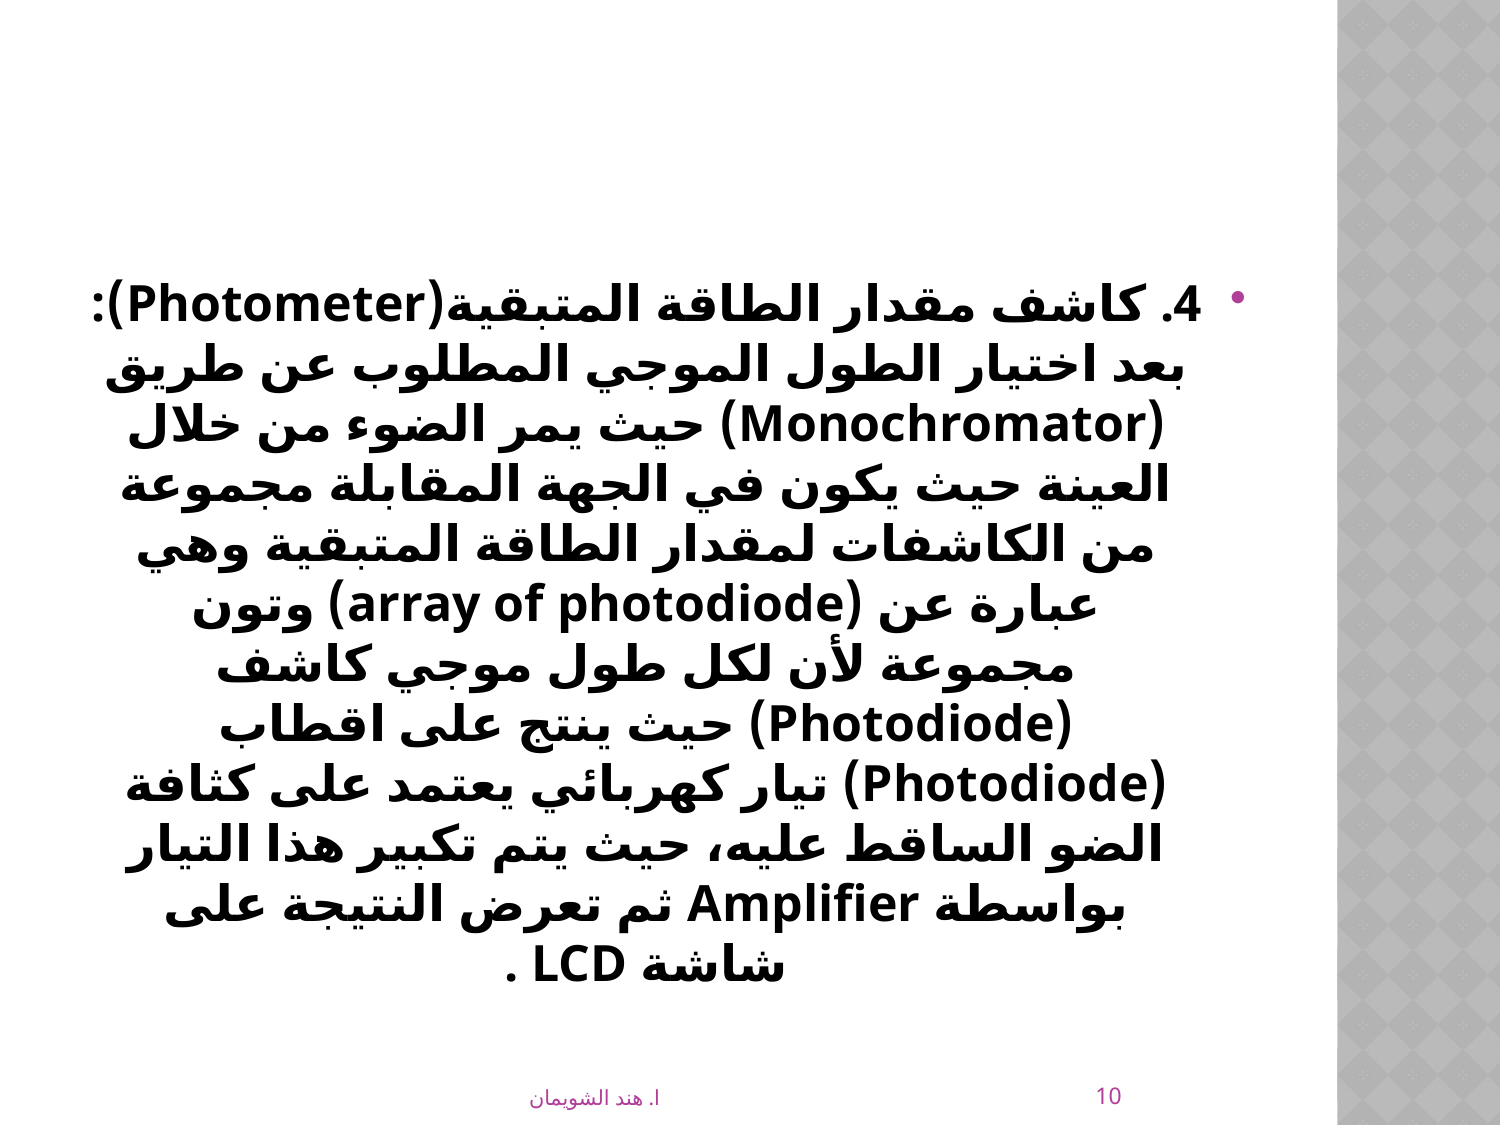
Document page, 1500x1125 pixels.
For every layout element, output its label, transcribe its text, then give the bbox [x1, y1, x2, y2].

footer ا. هند الشويمان [75, 1075, 675, 1114]
slide_number 10 [1025, 1075, 1122, 1113]
list 4. كاشف مقدار الطاقة المتبقية(Photometer): بعد اختيار الطول الموجي المطلوب عن طريق (Monochromator) حيث يمر الضوء من خلال العينة حيث يكون في الجهة المقابلة مجموعة من الكاشفات لمقدار الطاقة المتبقية وهي عبارة عن (array of photodiode) وتون مجموعة لأن لكل طول موجي كاشف (Photodiode) حيث ينتج على اقطاب (Photodiode) تيار كهربائي يعتمد على كثافة الضو الساقط عليه، حيث يتم تكبير هذا التيار بواسطة Amplifier ثم تعرض النتيجة على شاشة LCD . [75, 264, 1263, 1059]
